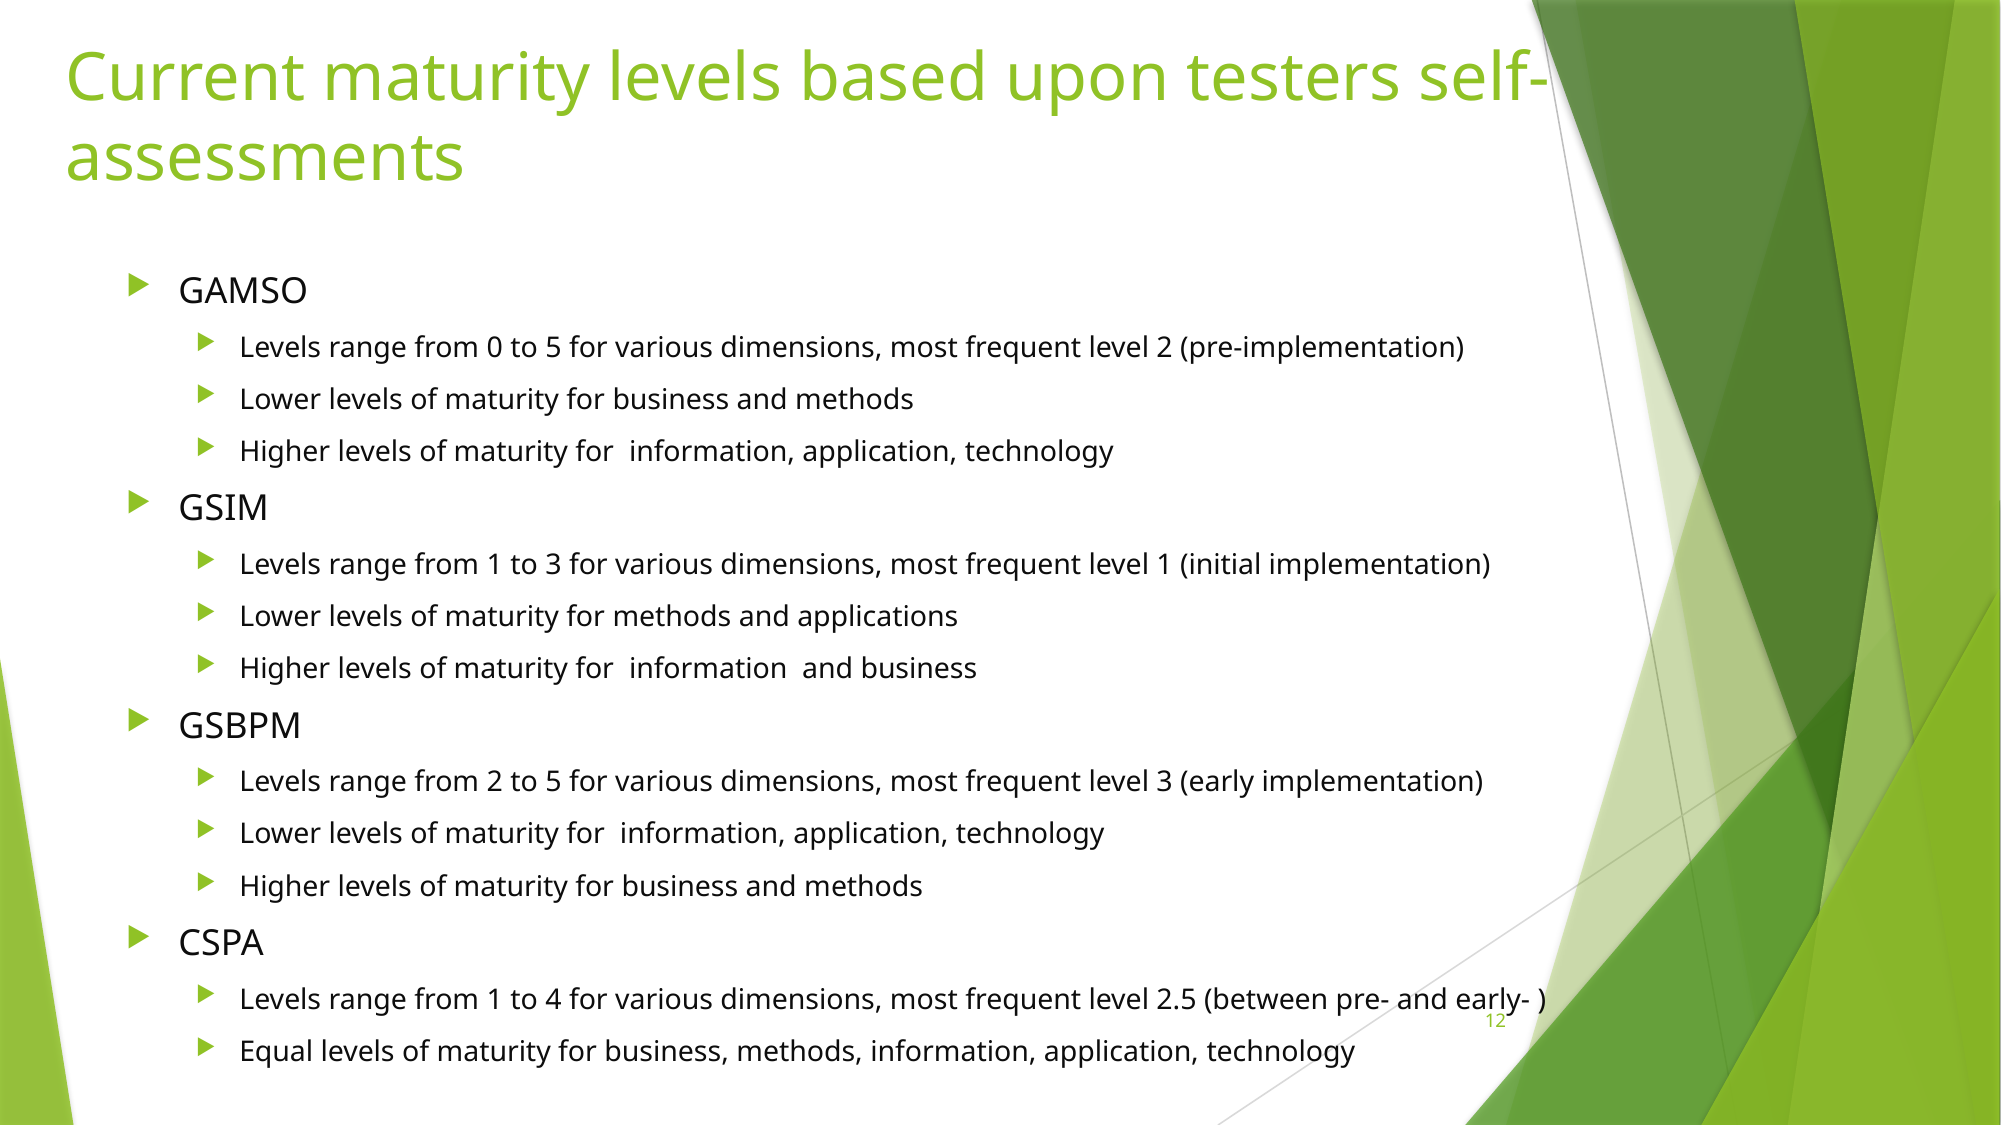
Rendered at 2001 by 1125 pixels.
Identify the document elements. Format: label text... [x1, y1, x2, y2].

list GAMSO Levels range from 0 to 5 for various dimensions, most frequent level 2 (pre-implementation) Lower levels of maturity for business and methods Higher levels of maturity for information, application, technology GSIM Levels range from 1 to 3 for various dimensions, most frequent level 1 (initial implementation) Lower levels of maturity for methods and applications Higher levels of maturity for information and business GSBPM Levels range from 2 to 5 for various dimensions, most frequent level 3 (early implementation) Lower levels of maturity for information, application, technology Higher levels of maturity for business and methods CSPA Levels range from 1 to 4 for various dimensions, most frequent level 2.5 (between pre- and early- ) Equal levels of maturity for business, methods, information, application, technology [111, 260, 1662, 1089]
slide_number 12 [1409, 991, 1522, 1051]
title Current maturity levels based upon testers self-assessments [50, 26, 1624, 243]
